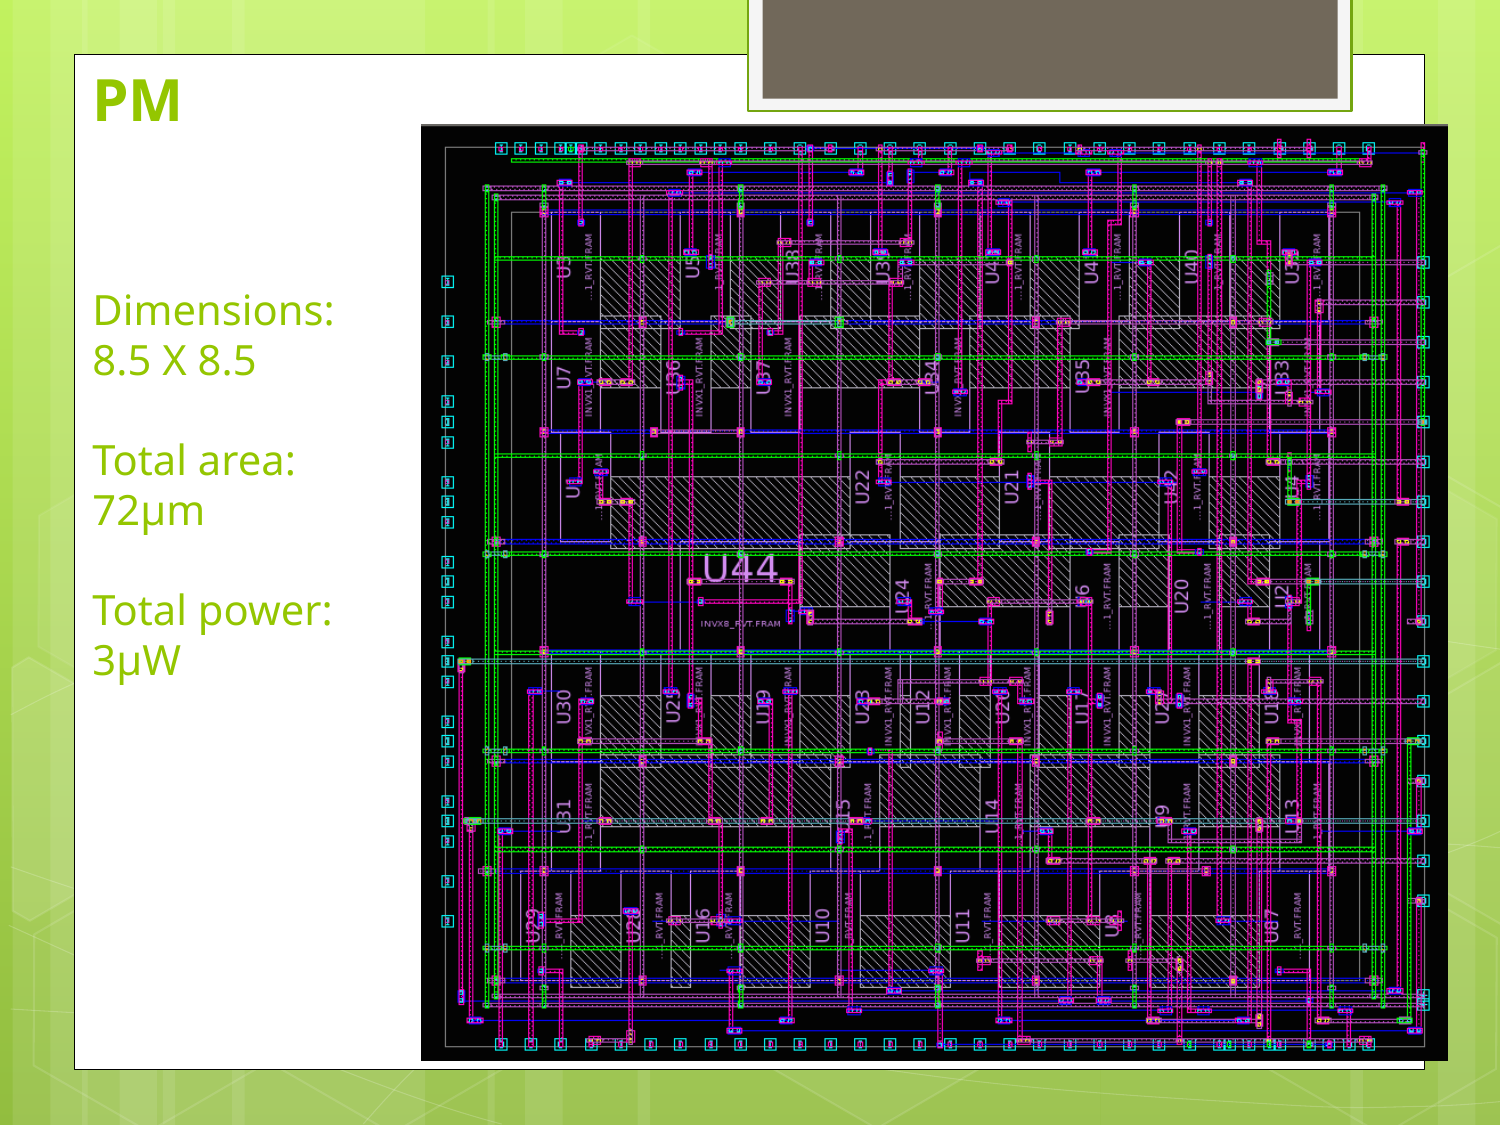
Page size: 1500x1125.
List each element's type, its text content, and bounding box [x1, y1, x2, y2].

text_box PM Dimensions: 8.5 X 8.5 Total area: 72μm Total power: 3μW [77, 56, 422, 1061]
picture [421, 124, 1448, 1061]
